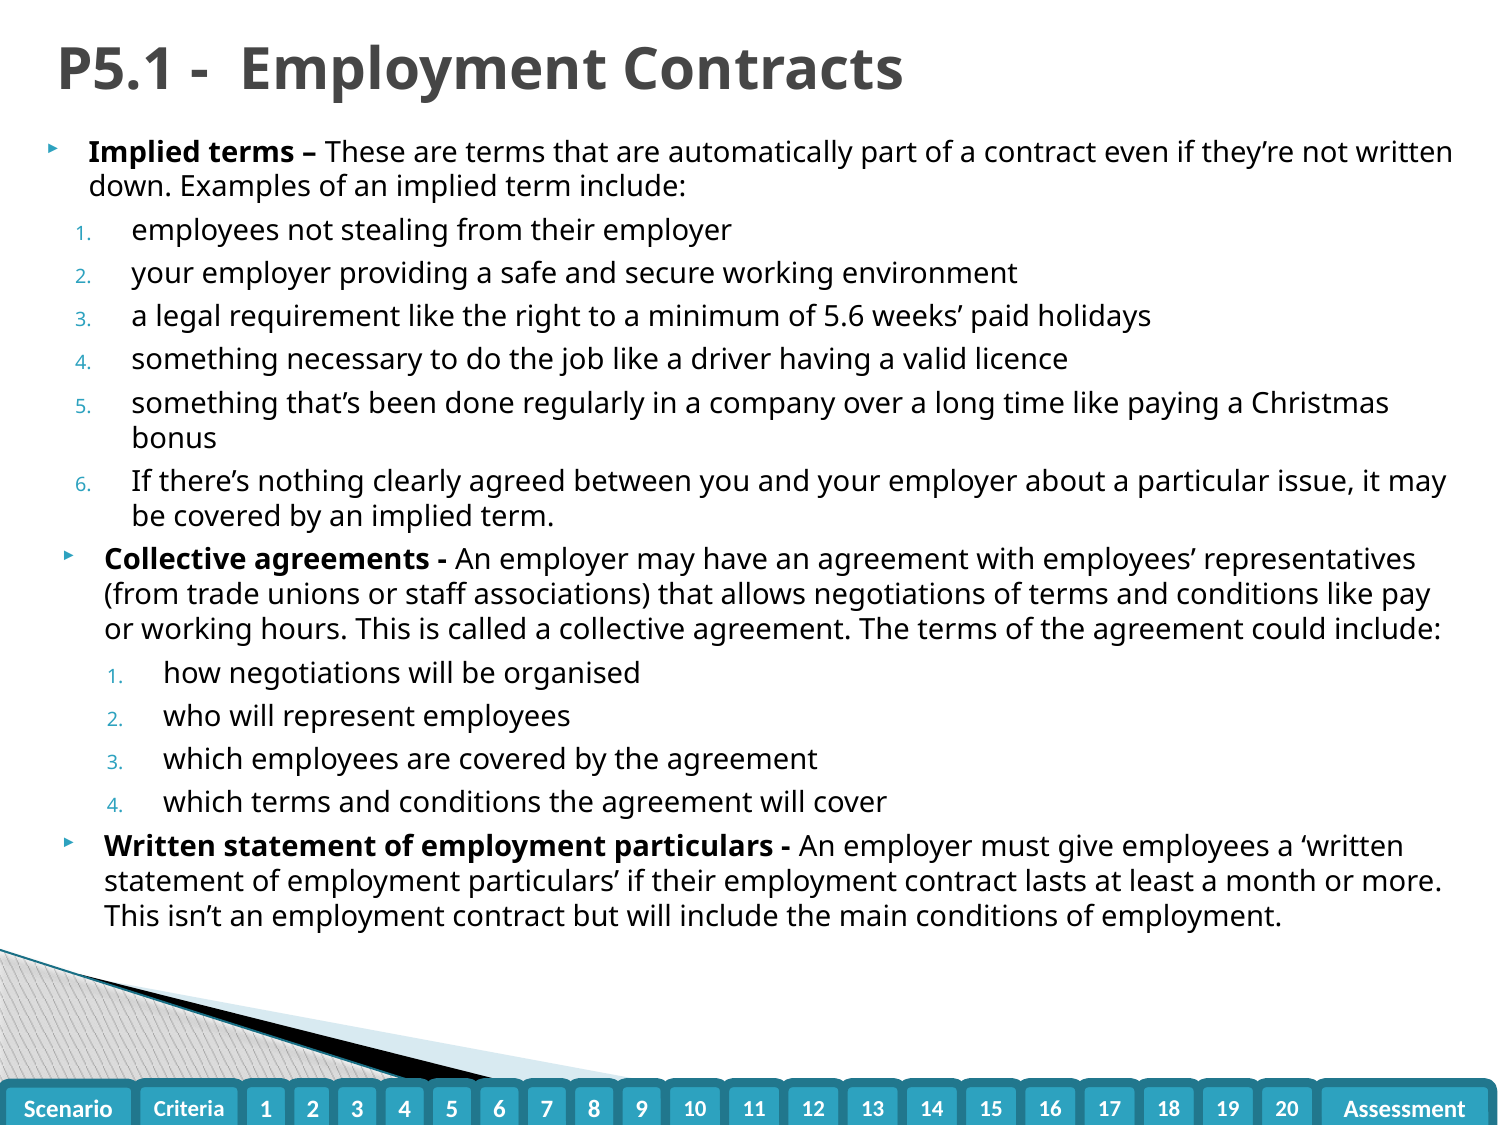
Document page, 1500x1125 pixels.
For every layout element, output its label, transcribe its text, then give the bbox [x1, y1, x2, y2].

list Implied terms – These are terms that are automatically part of a contract even if they’re not written down. Examples of an implied term include: employees not stealing from their employer your employer providing a safe and secure working environment a legal requirement like the right to a minimum of 5.6 weeks’ paid holidays something necessary to do the job like a driver having a valid licence something that’s been done regularly in a company over a long time like paying a Christmas bonus If there’s nothing clearly agreed between you and your employer about a particular issue, it may be covered by an implied term. Collective agreements - An employer may have an agreement with employees’ representatives (from trade unions or staff associations) that allows negotiations of terms and conditions like pay or working hours. This is called a collective agreement. The terms of the agreement could include: how negotiations will be organised who will represent employees which employees are covered by the agreement which terms and conditions the agreement will cover Written statement of employment particulars - An employer must give employees a ‘written statement of employment particulars’ if their employment contract lasts at least a month or more. This isn’t an employment contract but will include the main conditions of employment. [29, 125, 1471, 1035]
title P5.1 - Employment Contracts [41, 19, 1459, 114]
